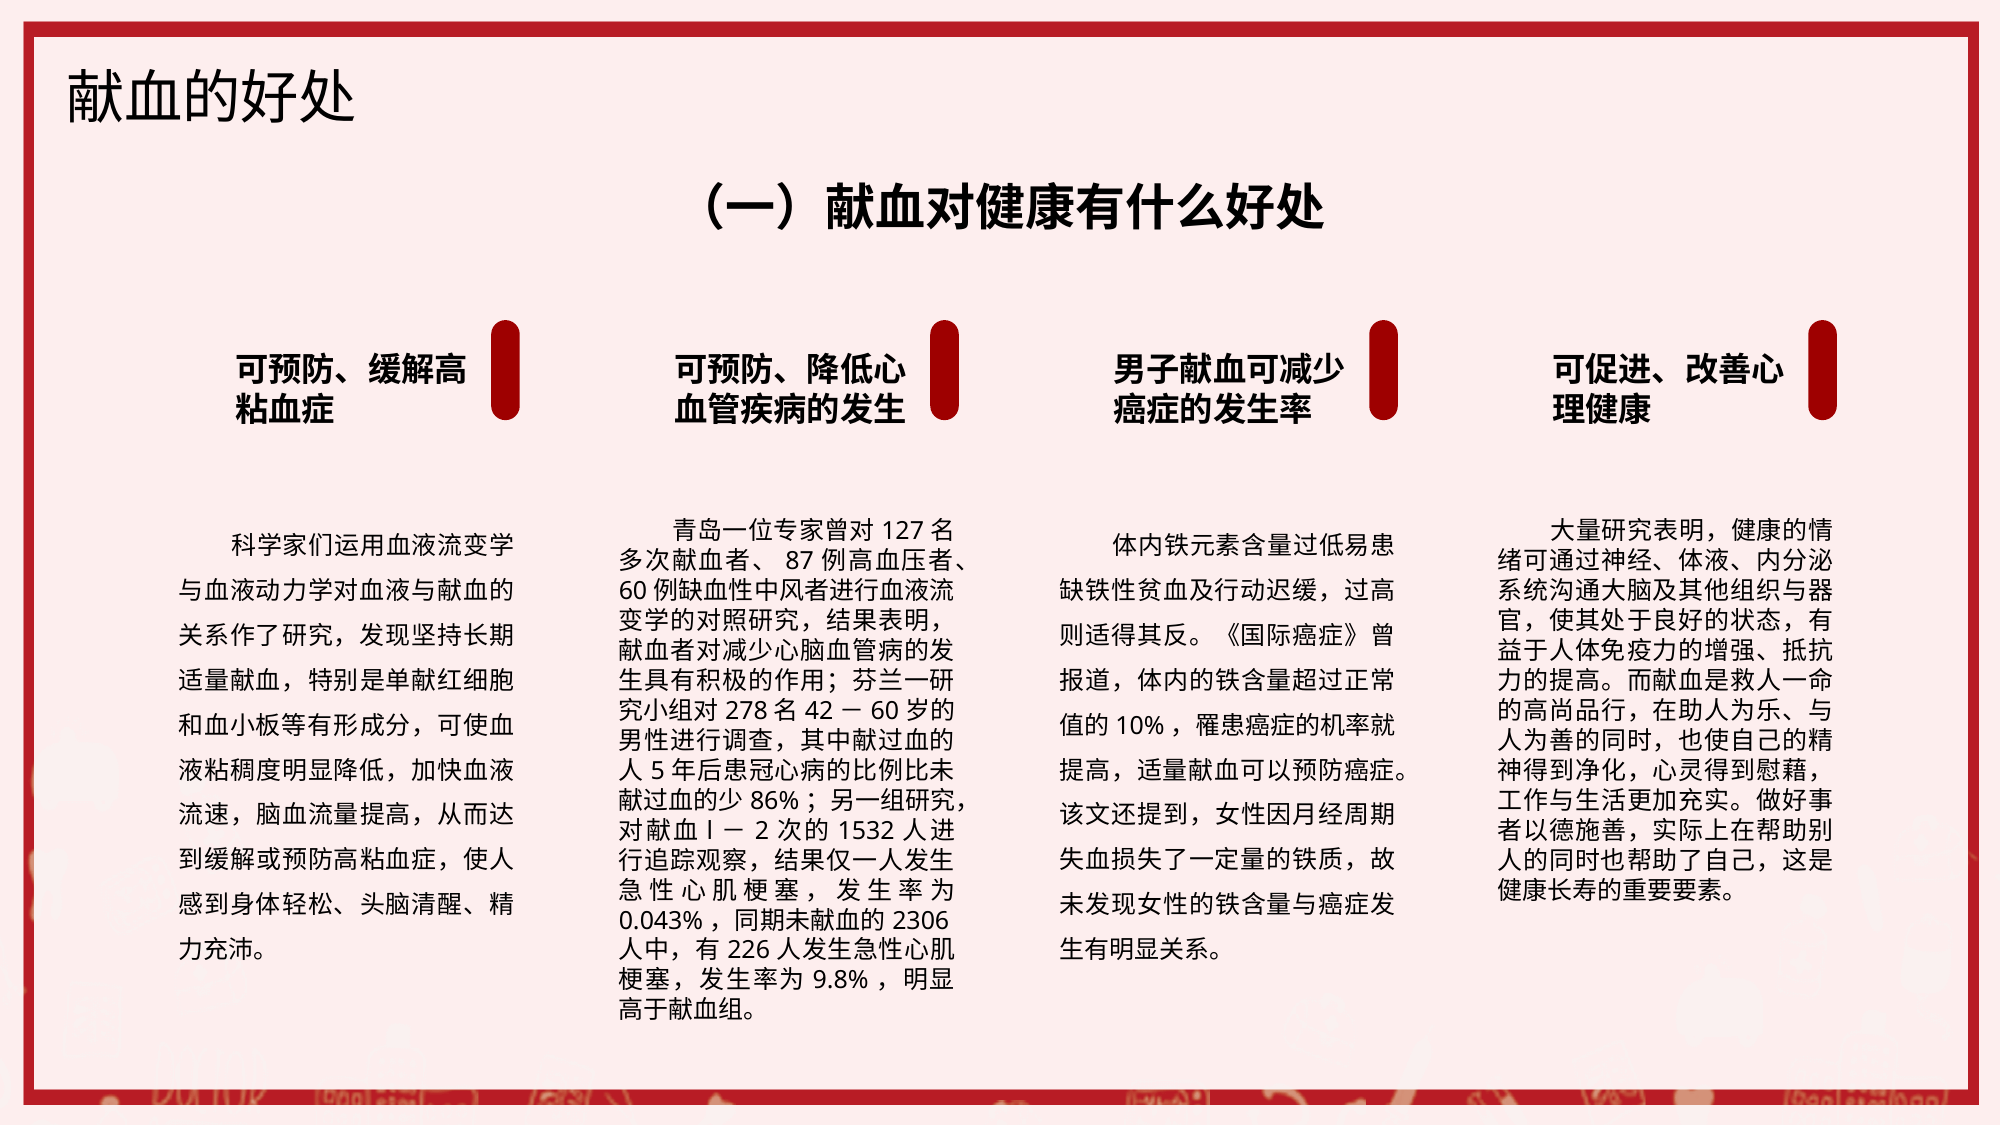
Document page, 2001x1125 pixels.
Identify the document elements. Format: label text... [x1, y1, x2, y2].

picture [0, 0, 2000, 1125]
text_box 献血的好处 [51, 52, 829, 138]
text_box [1044, 320, 1411, 972]
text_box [604, 319, 970, 1008]
text_box （一）献血对健康有什么好处 [296, 167, 1704, 243]
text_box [163, 320, 530, 972]
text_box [1482, 320, 1849, 917]
